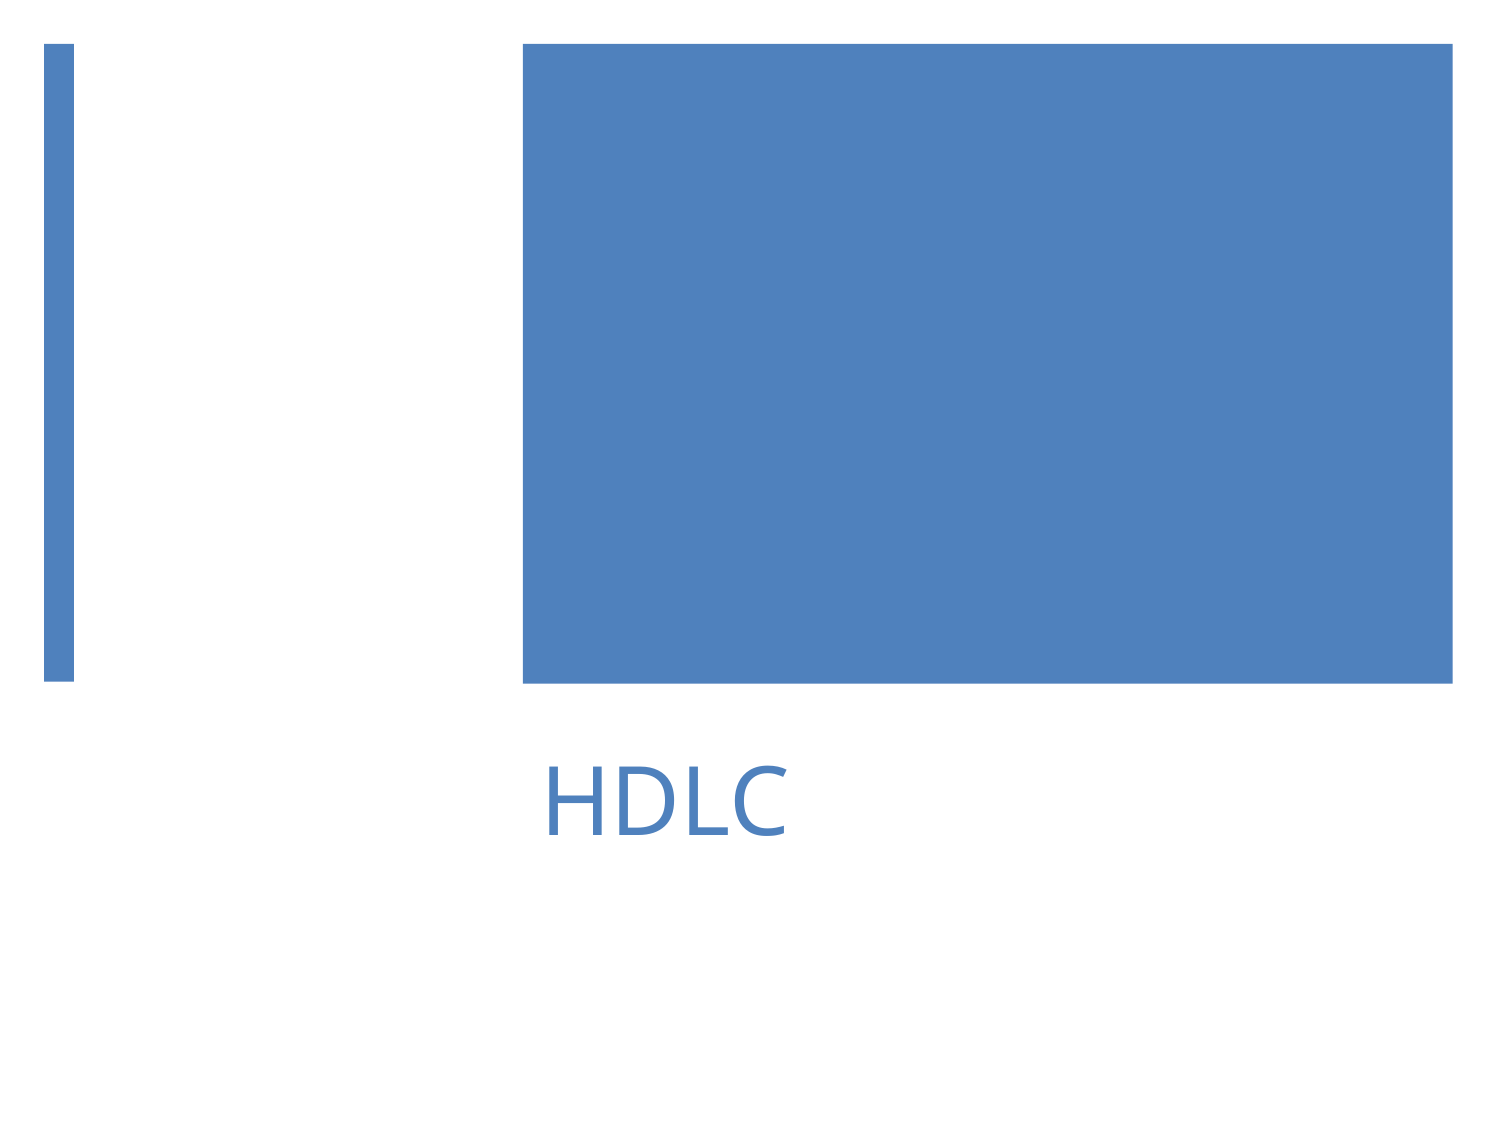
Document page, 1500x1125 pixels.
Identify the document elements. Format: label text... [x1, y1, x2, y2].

title HDLC [525, 690, 1421, 863]
